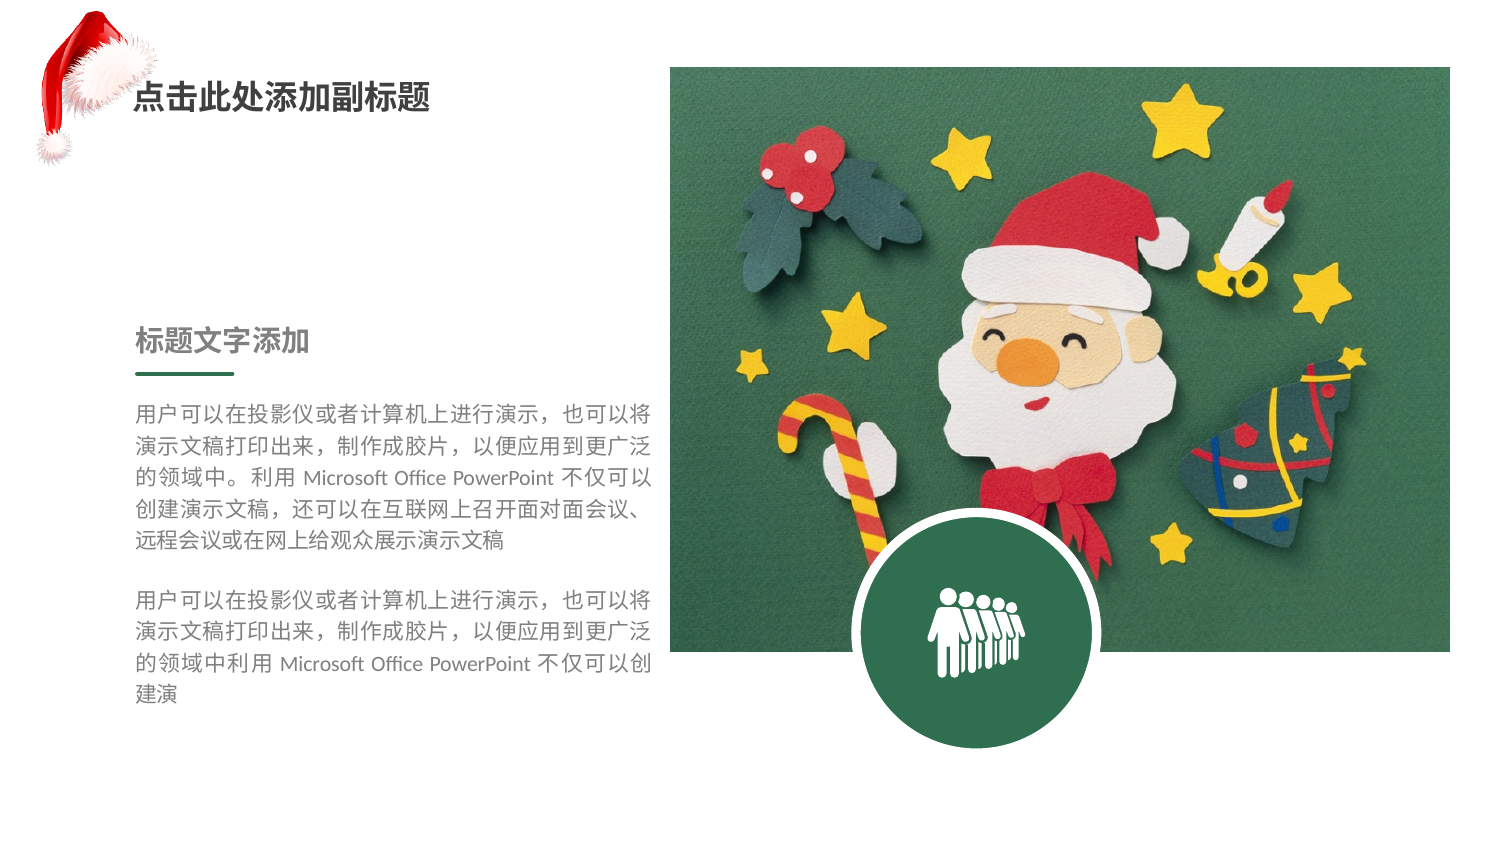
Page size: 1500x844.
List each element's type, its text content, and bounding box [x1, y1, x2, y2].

picture [670, 67, 1450, 652]
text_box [120, 307, 668, 682]
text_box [855, 512, 1097, 754]
text_box 点击此处添加副标题 [214, 65, 455, 126]
picture [0, 0, 210, 187]
